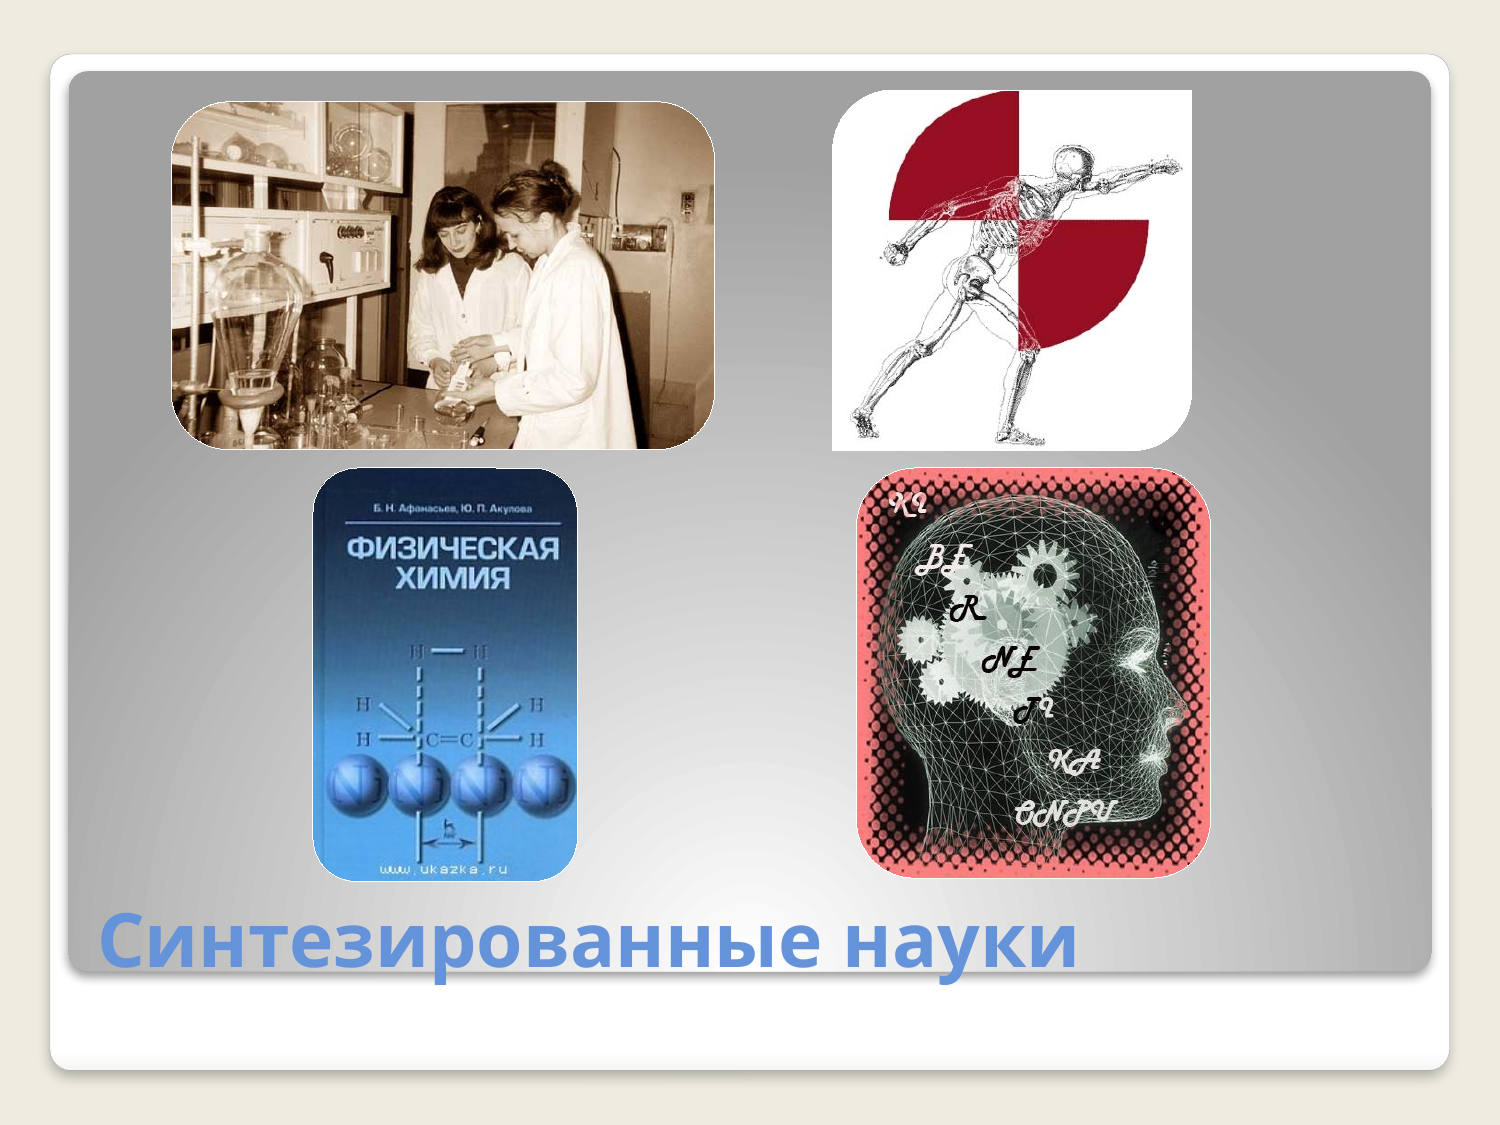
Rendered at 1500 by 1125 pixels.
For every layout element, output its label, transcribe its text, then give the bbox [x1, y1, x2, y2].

title Синтезированные науки [82, 857, 1425, 990]
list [170, 101, 715, 450]
picture [312, 467, 578, 882]
picture [856, 467, 1211, 879]
picture [832, 89, 1192, 451]
